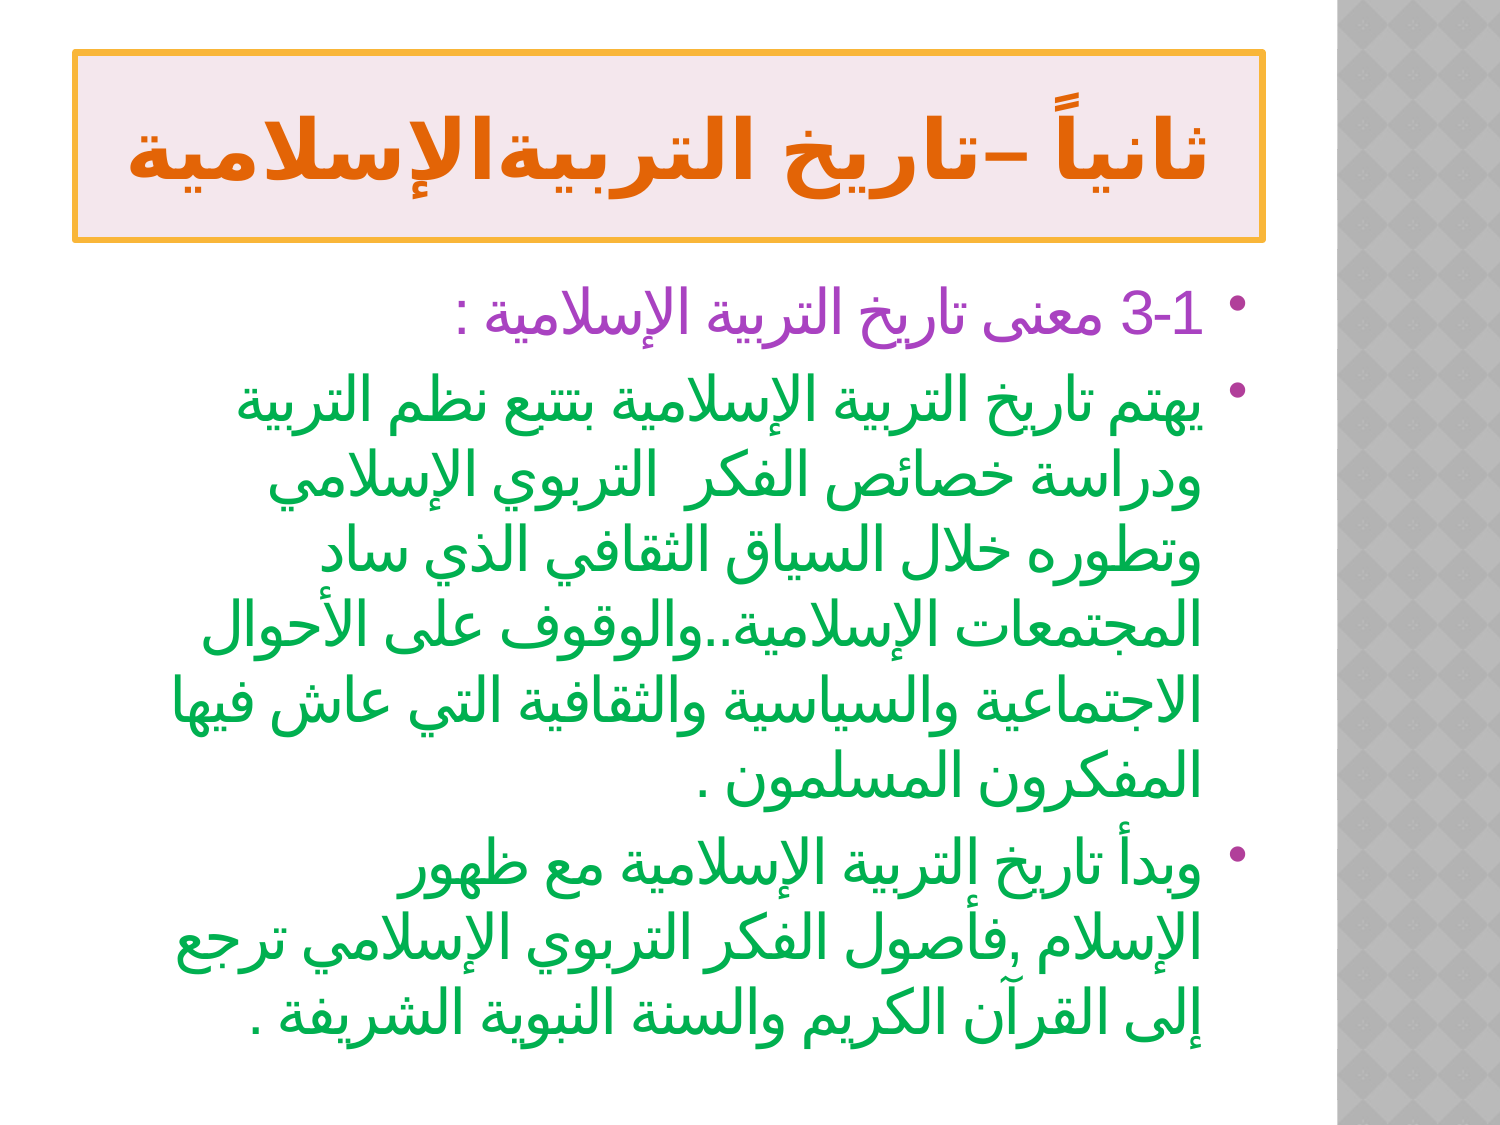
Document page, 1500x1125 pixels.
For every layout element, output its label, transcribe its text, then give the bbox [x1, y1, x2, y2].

title ثانياً –تاريخ التربيةالإسلامية [72, 49, 1266, 243]
list 3-1 معنى تاريخ التربية الإسلامية : يهتم تاريخ التربية الإسلامية بتتبع نظم التربية ودراسة خصائص الفكر التربوي الإسلامي وتطوره خلال السياق الثقافي الذي ساد المجتمعات الإسلامية..والوقوف على الأحوال الاجتماعية والسياسية والثقافية التي عاش فيها المفكرون المسلمون . وبدأ تاريخ التربية الإسلامية مع ظهور الإسلام ,فأصول الفكر التربوي الإسلامي ترجع إلى القرآن الكريم والسنة النبوية الشريفة . [74, 263, 1263, 1060]
